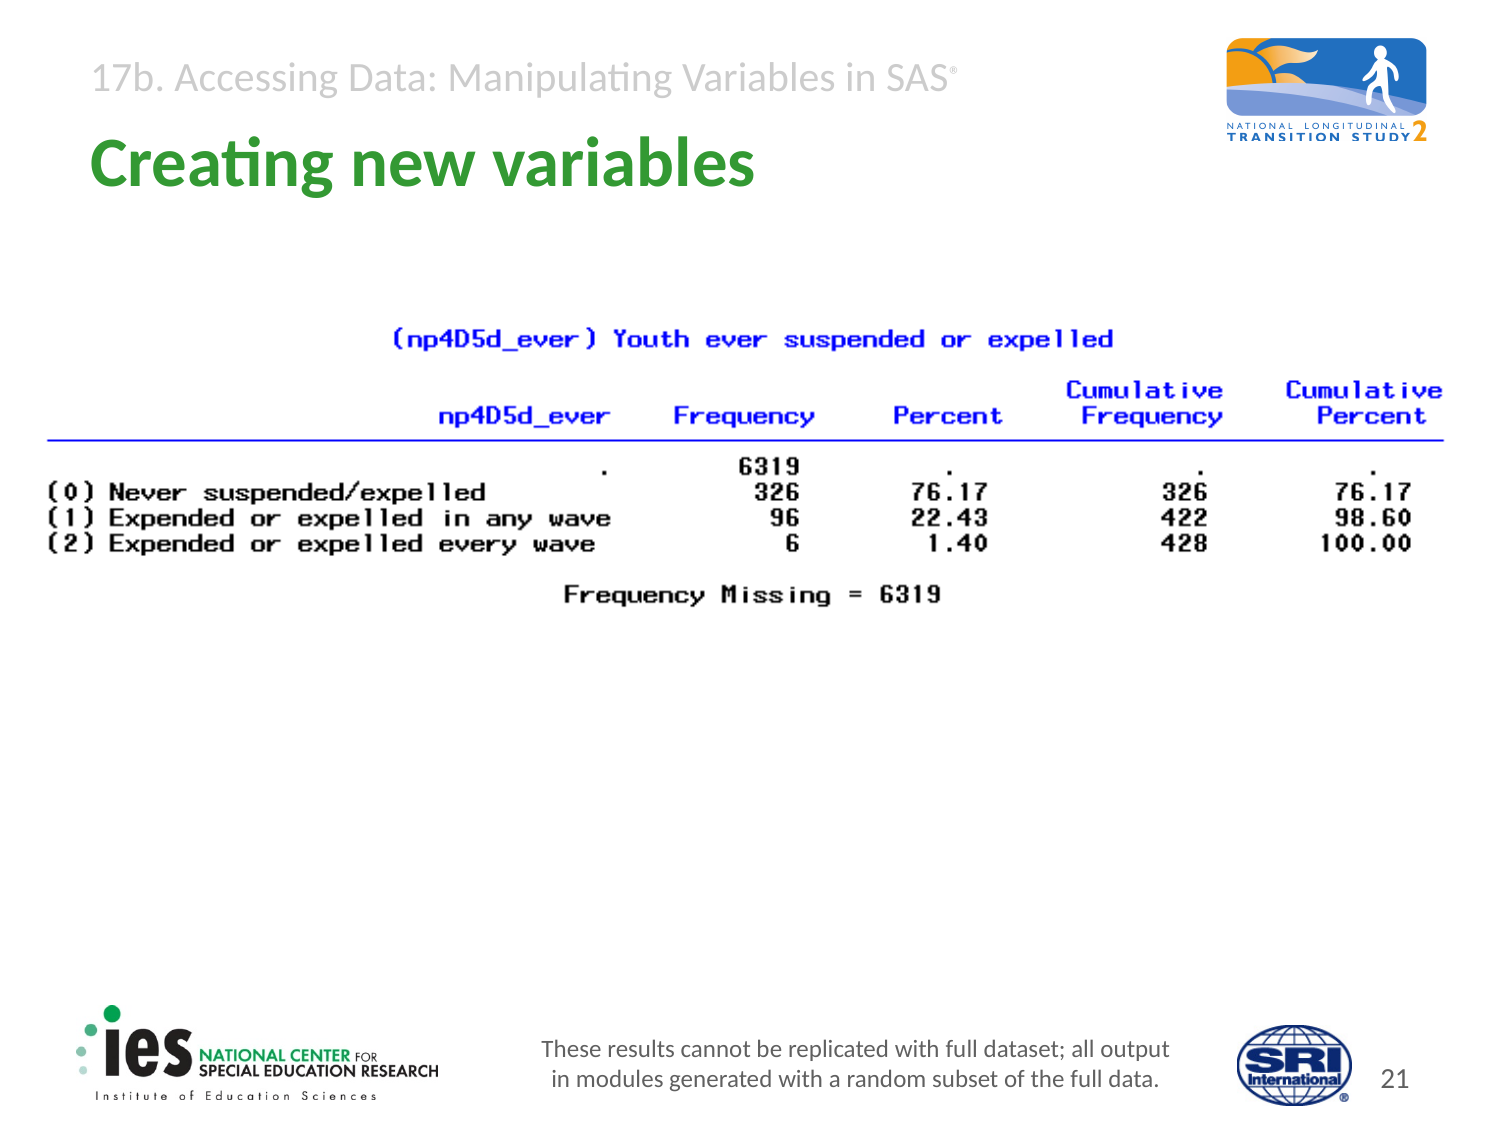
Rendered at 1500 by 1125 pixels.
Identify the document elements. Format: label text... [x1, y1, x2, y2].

footer These results cannot be replicated with full dataset; all output in modules generated with a random subset of the full data. [437, 1024, 1276, 1104]
picture [1237, 1025, 1352, 1106]
title Creating new variables [74, 90, 1426, 226]
picture [76, 1005, 438, 1100]
slide_number 20 [1321, 1051, 1426, 1125]
picture [34, 324, 1458, 615]
